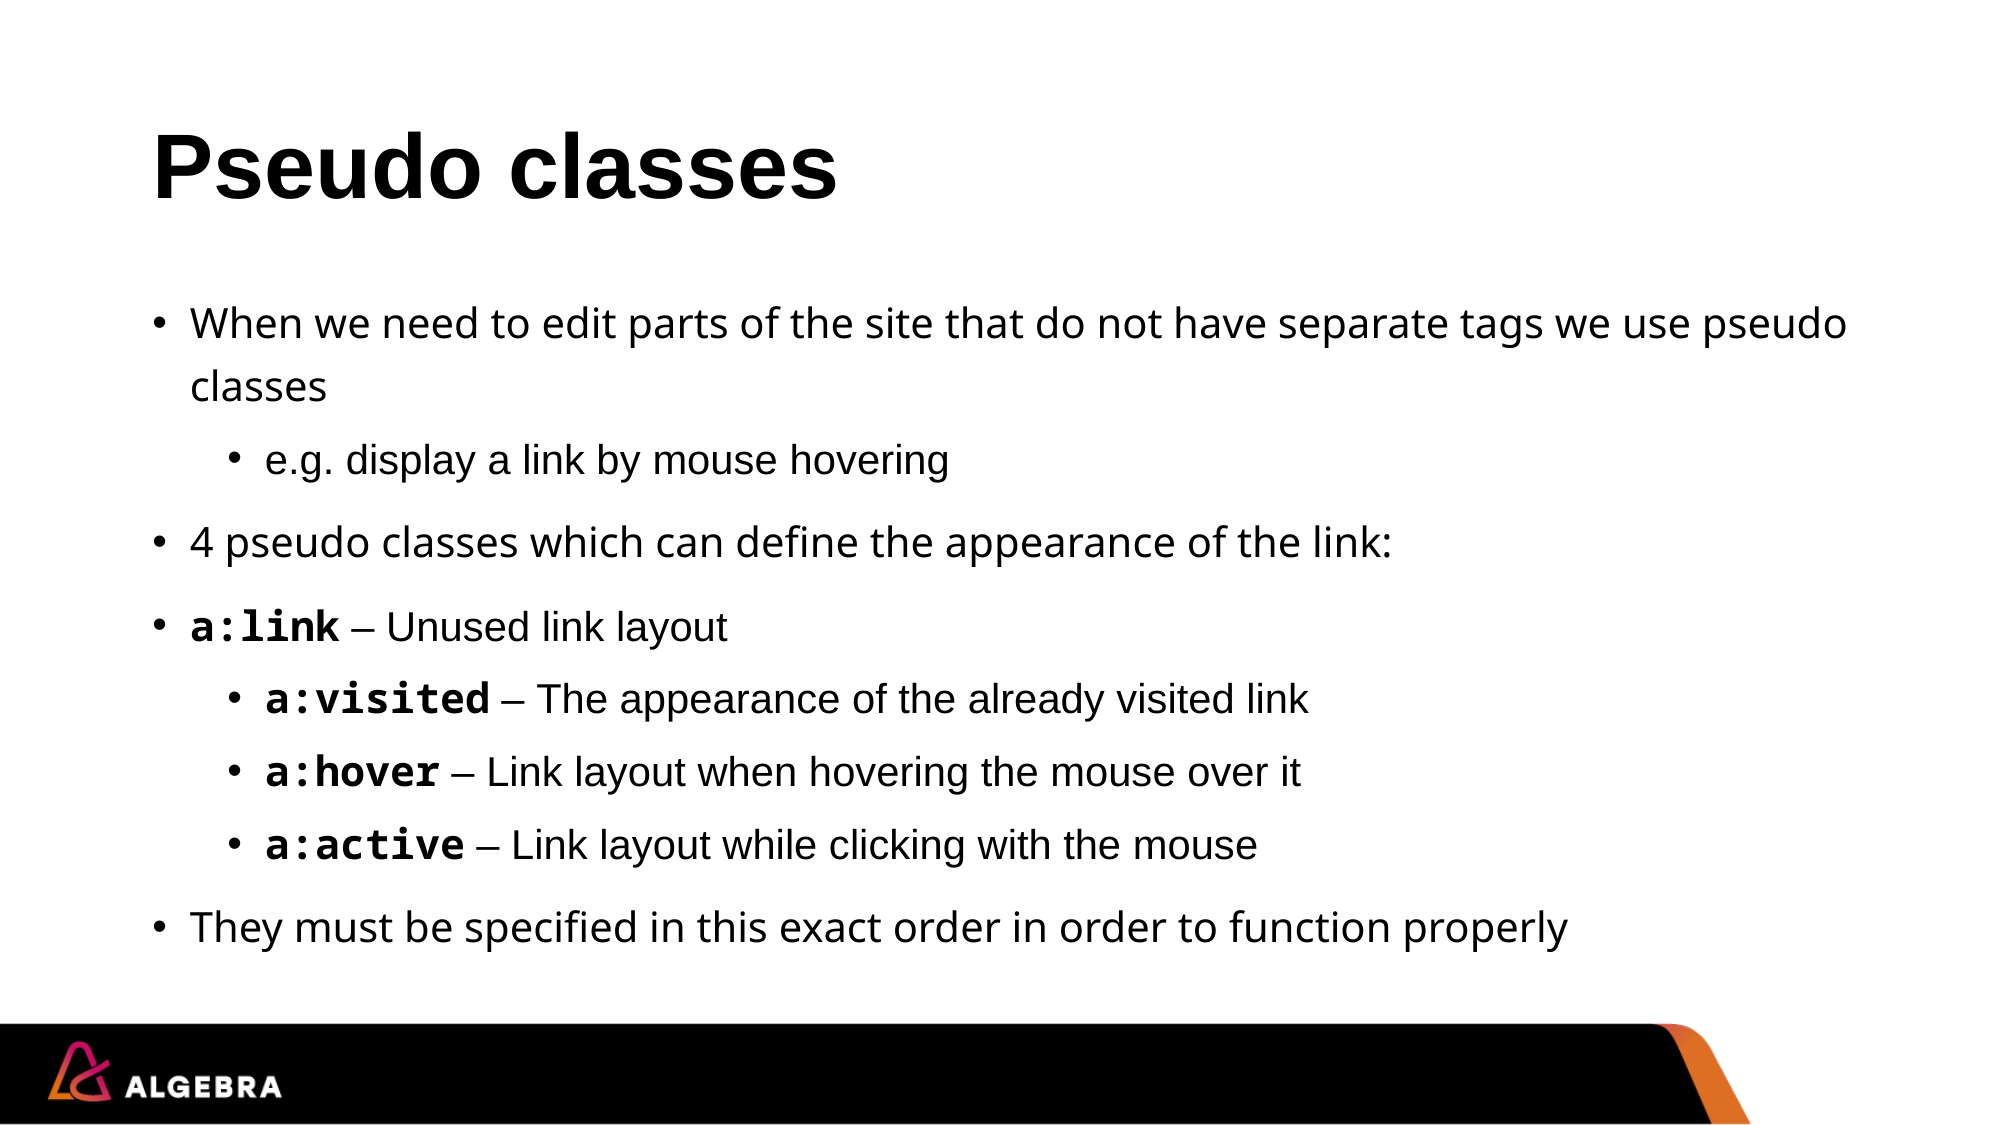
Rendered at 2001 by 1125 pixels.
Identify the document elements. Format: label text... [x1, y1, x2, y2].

list When we need to edit parts of the site that do not have separate tags we use pseudo classes e.g. display a link by mouse hovering 4 pseudo classes which can define the appearance of the link: a:link – Unused link layout a:visited – The appearance of the already visited link a:hover – Link layout when hovering the mouse over it a:active – Link layout while clicking with the mouse They must be specified in this exact order in order to function properly [137, 277, 1955, 992]
picture [0, 1023, 1958, 1125]
title Pseudo classes [137, 59, 1863, 277]
